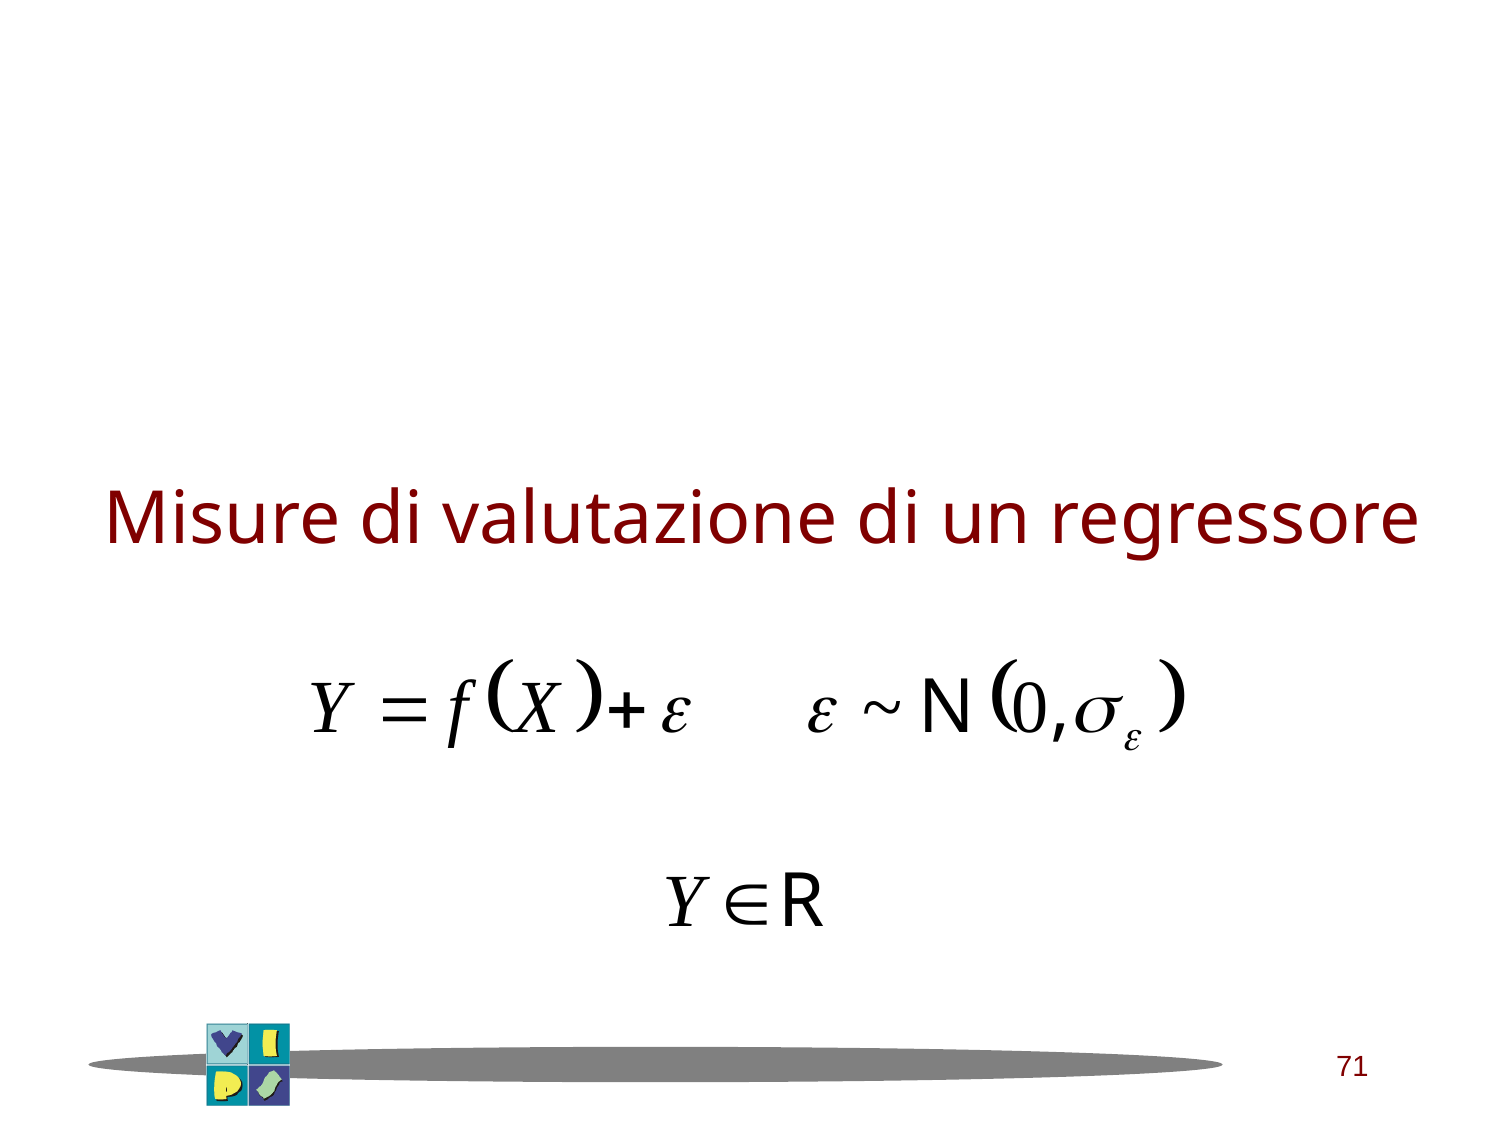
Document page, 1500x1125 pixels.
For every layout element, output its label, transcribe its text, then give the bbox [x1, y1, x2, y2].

title Misure di valutazione di un regressore [88, 420, 1439, 609]
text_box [300, 656, 1187, 770]
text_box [655, 857, 854, 952]
slide_number 71 [1033, 1039, 1384, 1118]
picture [206, 1023, 290, 1106]
